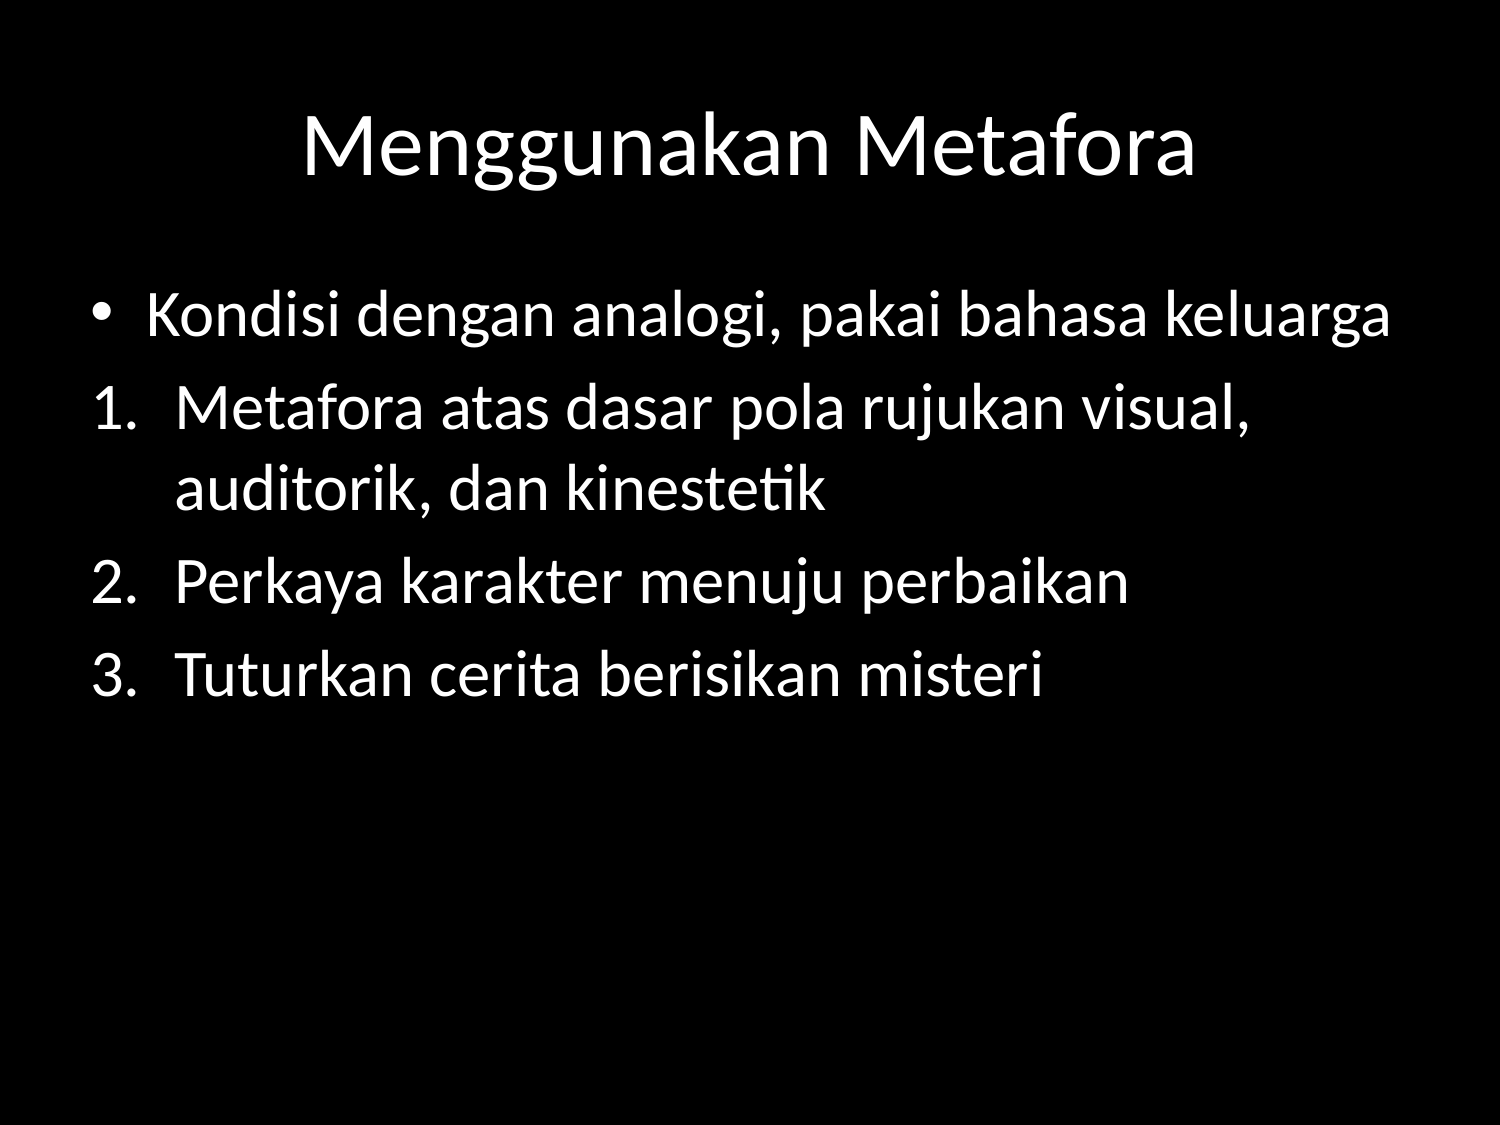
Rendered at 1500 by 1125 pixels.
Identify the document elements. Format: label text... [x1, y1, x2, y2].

list Kondisi dengan analogi, pakai bahasa keluarga Metafora atas dasar pola rujukan visual, auditorik, dan kinestetik Perkaya karakter menuju perbaikan Tuturkan cerita berisikan misteri [75, 262, 1425, 1005]
title Menggunakan Metafora [75, 45, 1425, 233]
